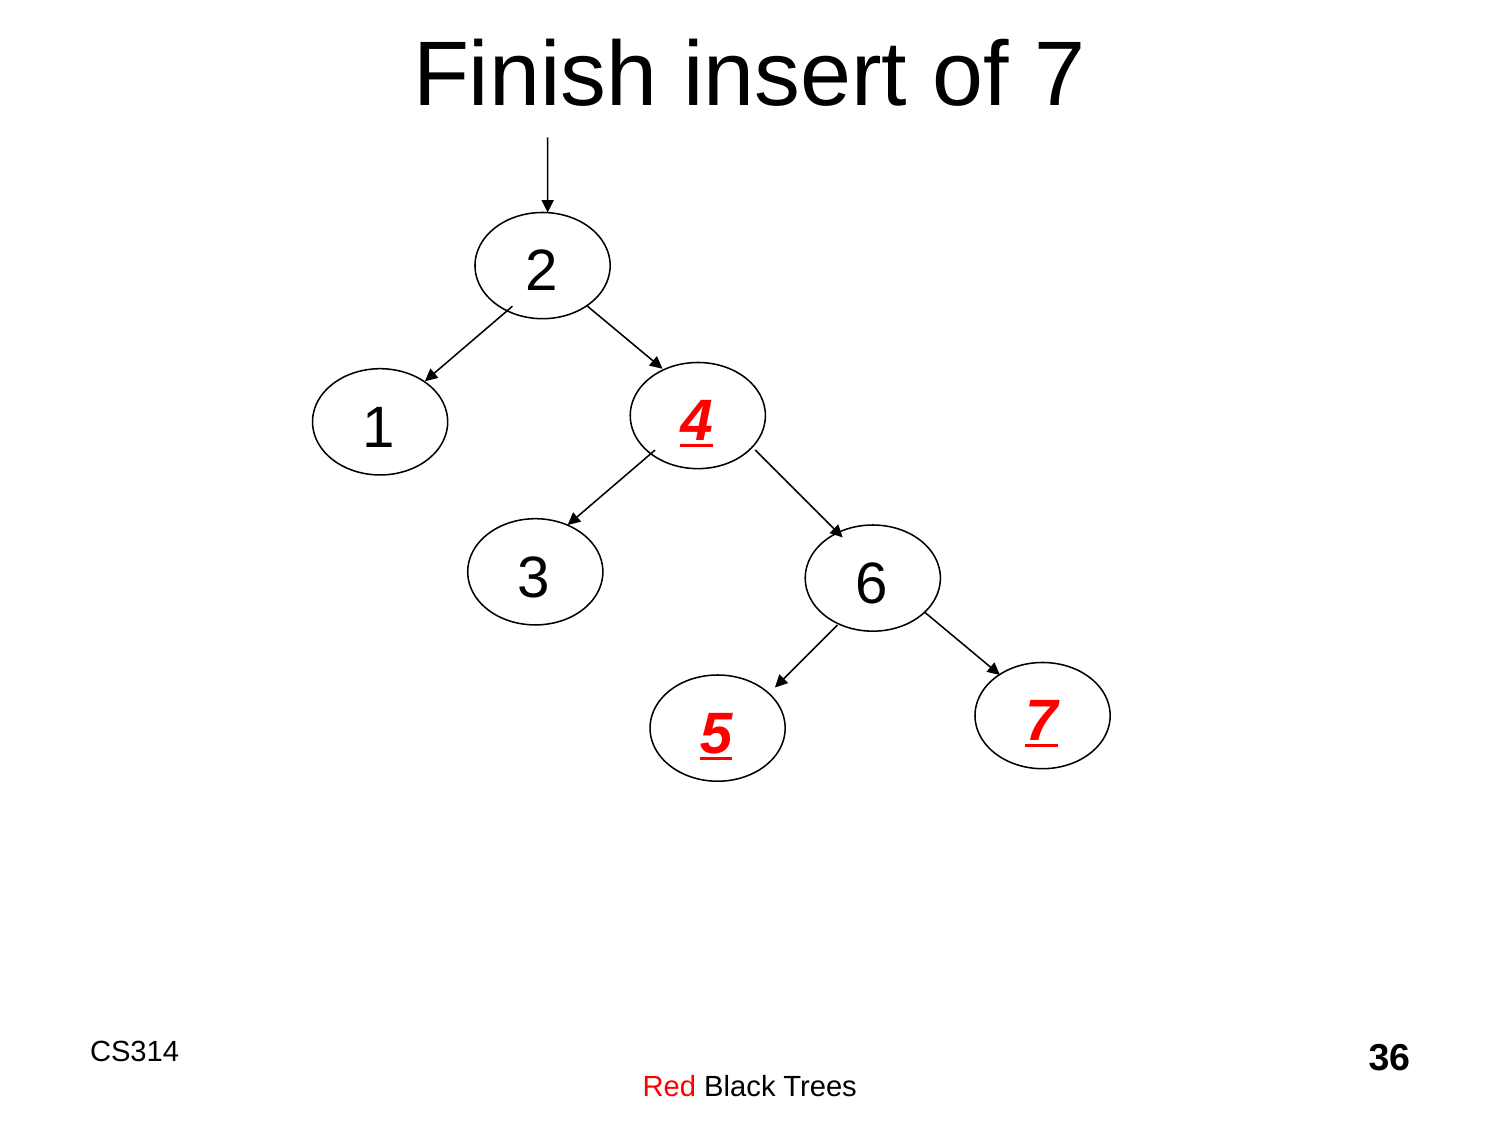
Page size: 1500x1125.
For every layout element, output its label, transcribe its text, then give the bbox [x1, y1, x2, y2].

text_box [467, 518, 604, 626]
title Finish insert of 7 [112, 0, 1388, 163]
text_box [474, 212, 611, 319]
text_box [611, 325, 659, 360]
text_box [629, 362, 766, 469]
footer Red Black Trees [462, 1024, 1038, 1101]
slide_number 36 [1112, 1024, 1426, 1101]
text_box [649, 674, 786, 782]
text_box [312, 368, 448, 476]
slide_number CS314 [74, 1024, 451, 1101]
text_box [541, 137, 554, 210]
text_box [804, 524, 941, 632]
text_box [974, 662, 1111, 769]
text_box [571, 474, 627, 517]
